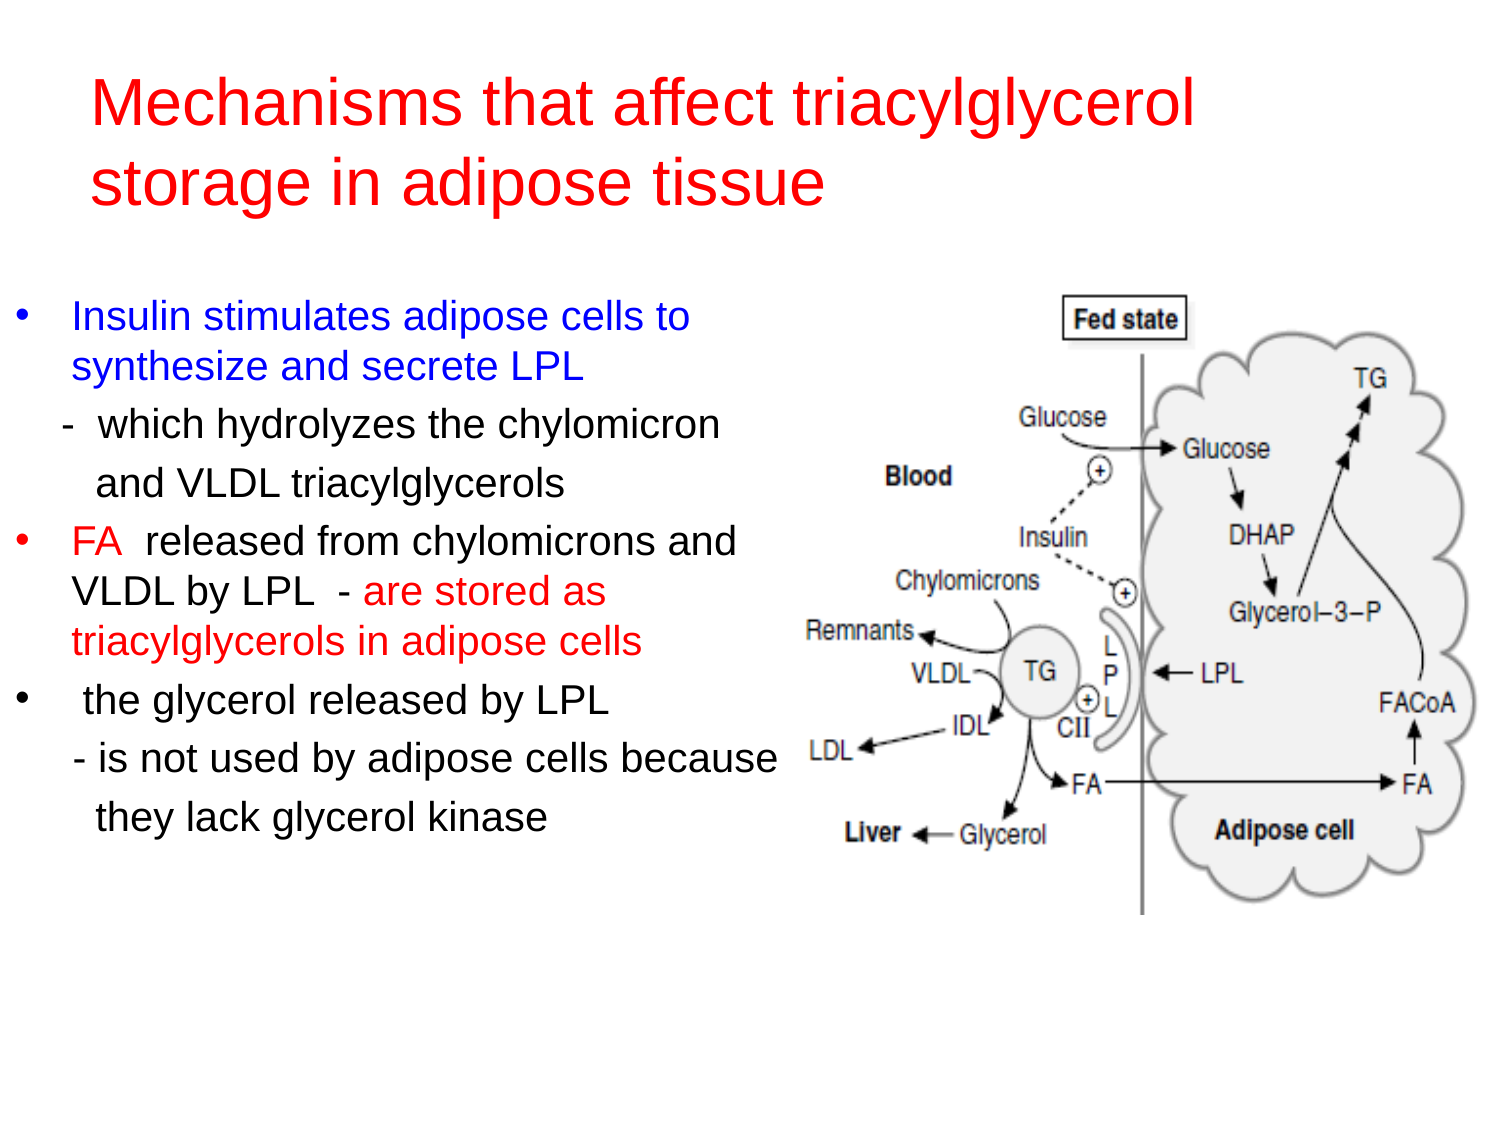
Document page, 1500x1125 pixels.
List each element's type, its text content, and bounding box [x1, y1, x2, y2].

title Mechanisms that affect triacylglycerol storage in adipose tissue [75, 45, 1425, 233]
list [796, 257, 1500, 927]
list Insulin stimulates adipose cells to synthesize and secrete LPL - which hydrolyzes the chylomicron and VLDL triacylglycerols FA released from chylomicrons and VLDL by LPL - are stored as triacylglycerols in adipose cells the glycerol released by LPL - is not used by adipose cells because they lack glycerol kinase [0, 281, 797, 1024]
